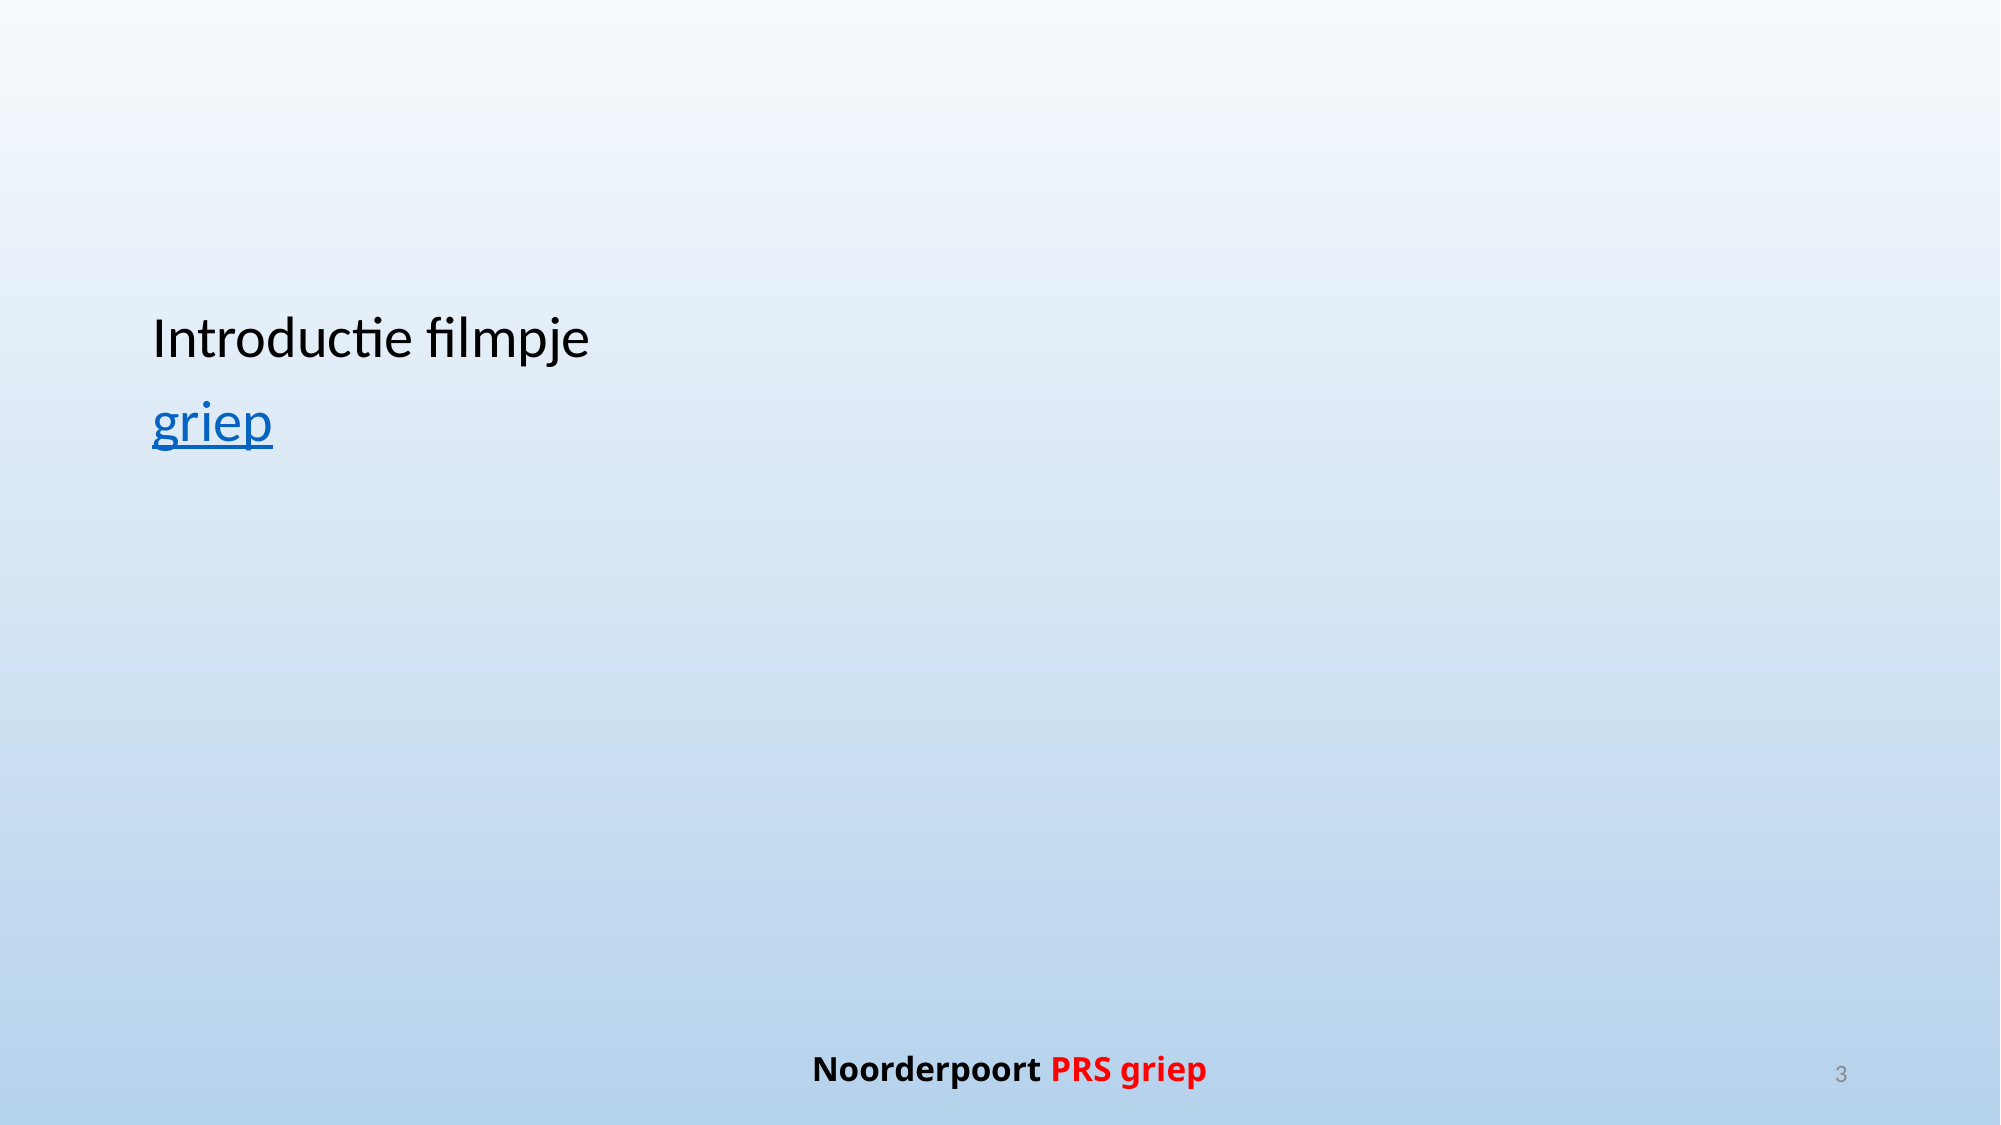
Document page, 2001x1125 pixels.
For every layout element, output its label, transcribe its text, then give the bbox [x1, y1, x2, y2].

list Introductie filmpje griep [137, 299, 1863, 1014]
slide_number 3 [1412, 1042, 1863, 1103]
footer Noorderpoort PRS griep [249, 1038, 1770, 1099]
